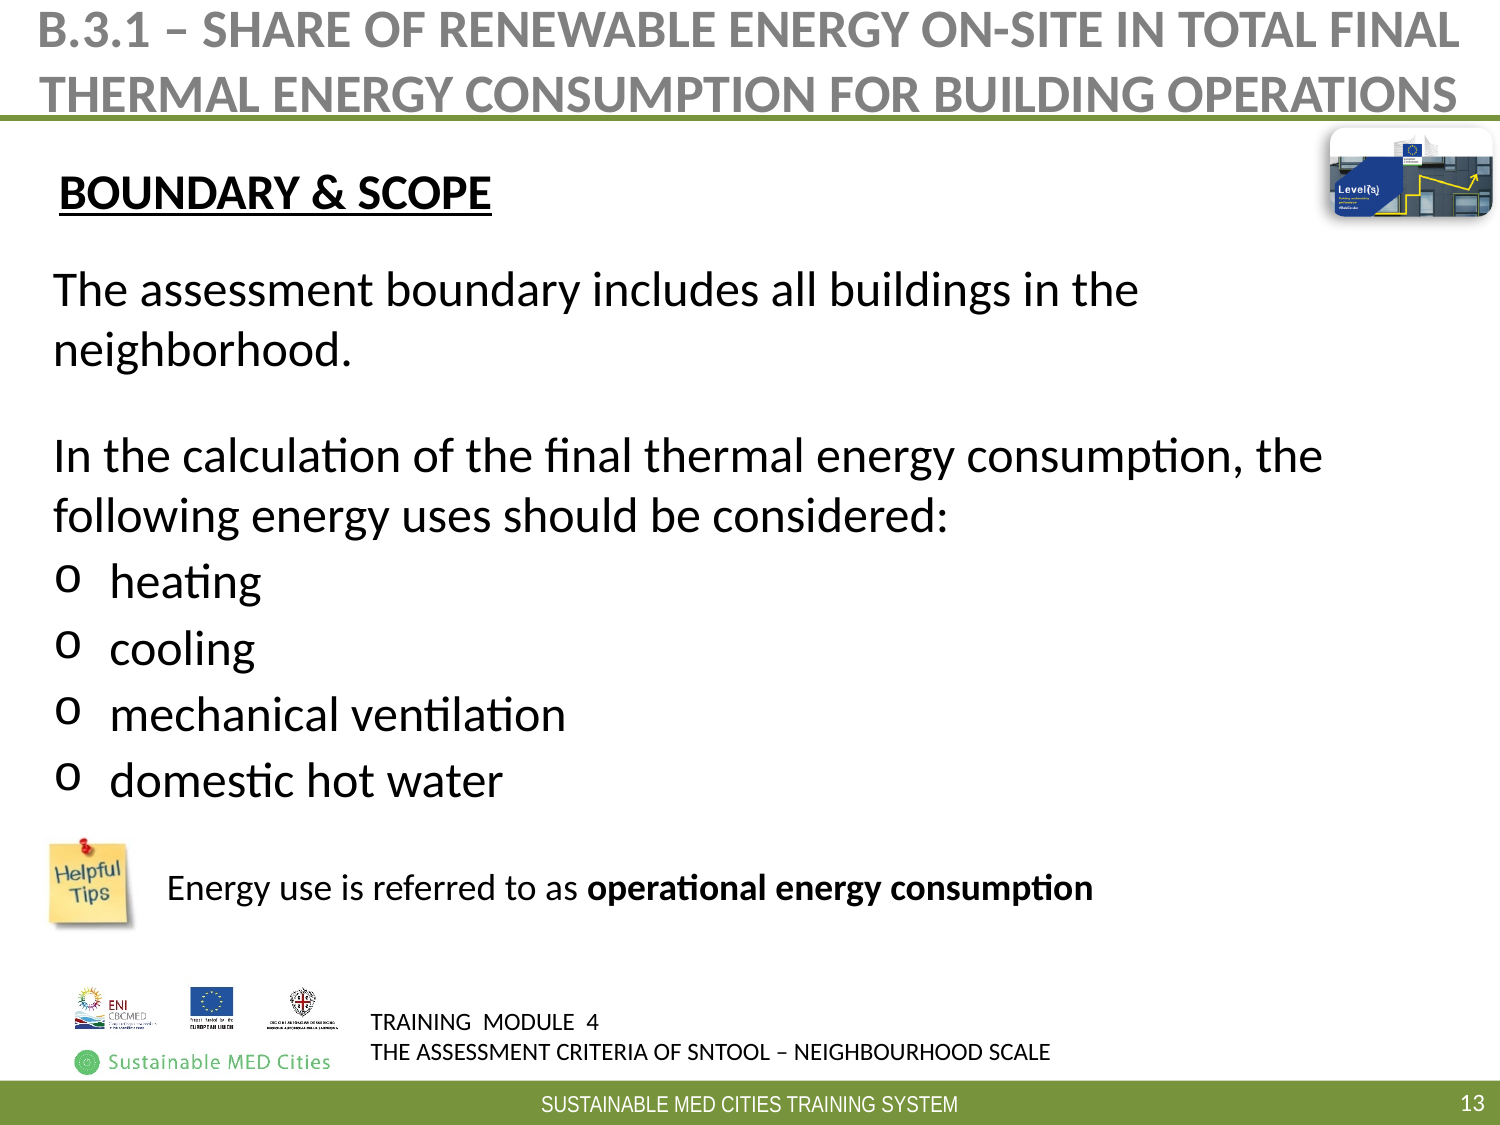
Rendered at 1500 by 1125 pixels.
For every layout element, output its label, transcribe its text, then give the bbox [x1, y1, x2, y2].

picture [62, 978, 356, 1080]
picture [43, 837, 139, 934]
slide_number 13 [1149, 1078, 1500, 1125]
picture [1329, 127, 1493, 217]
text_box The assessment boundary includes all buildings in the neighborhood. [38, 249, 1380, 384]
title B.3.1 – SHARE OF RENEWABLE ENERGY ON-SITE IN TOTAL FINAL THERMAL ENERGY CONSUMPTION FOR BUILDING OPERATIONS [0, 0, 1500, 117]
text_box Energy use is referred to as operational energy consumption [152, 855, 1189, 915]
text_box In the calculation of the final thermal energy consumption, the following energy uses should be considered: heating cooling mechanical ventilation domestic hot water [38, 414, 1462, 828]
list BOUNDARY & SCOPE [43, 152, 1425, 252]
